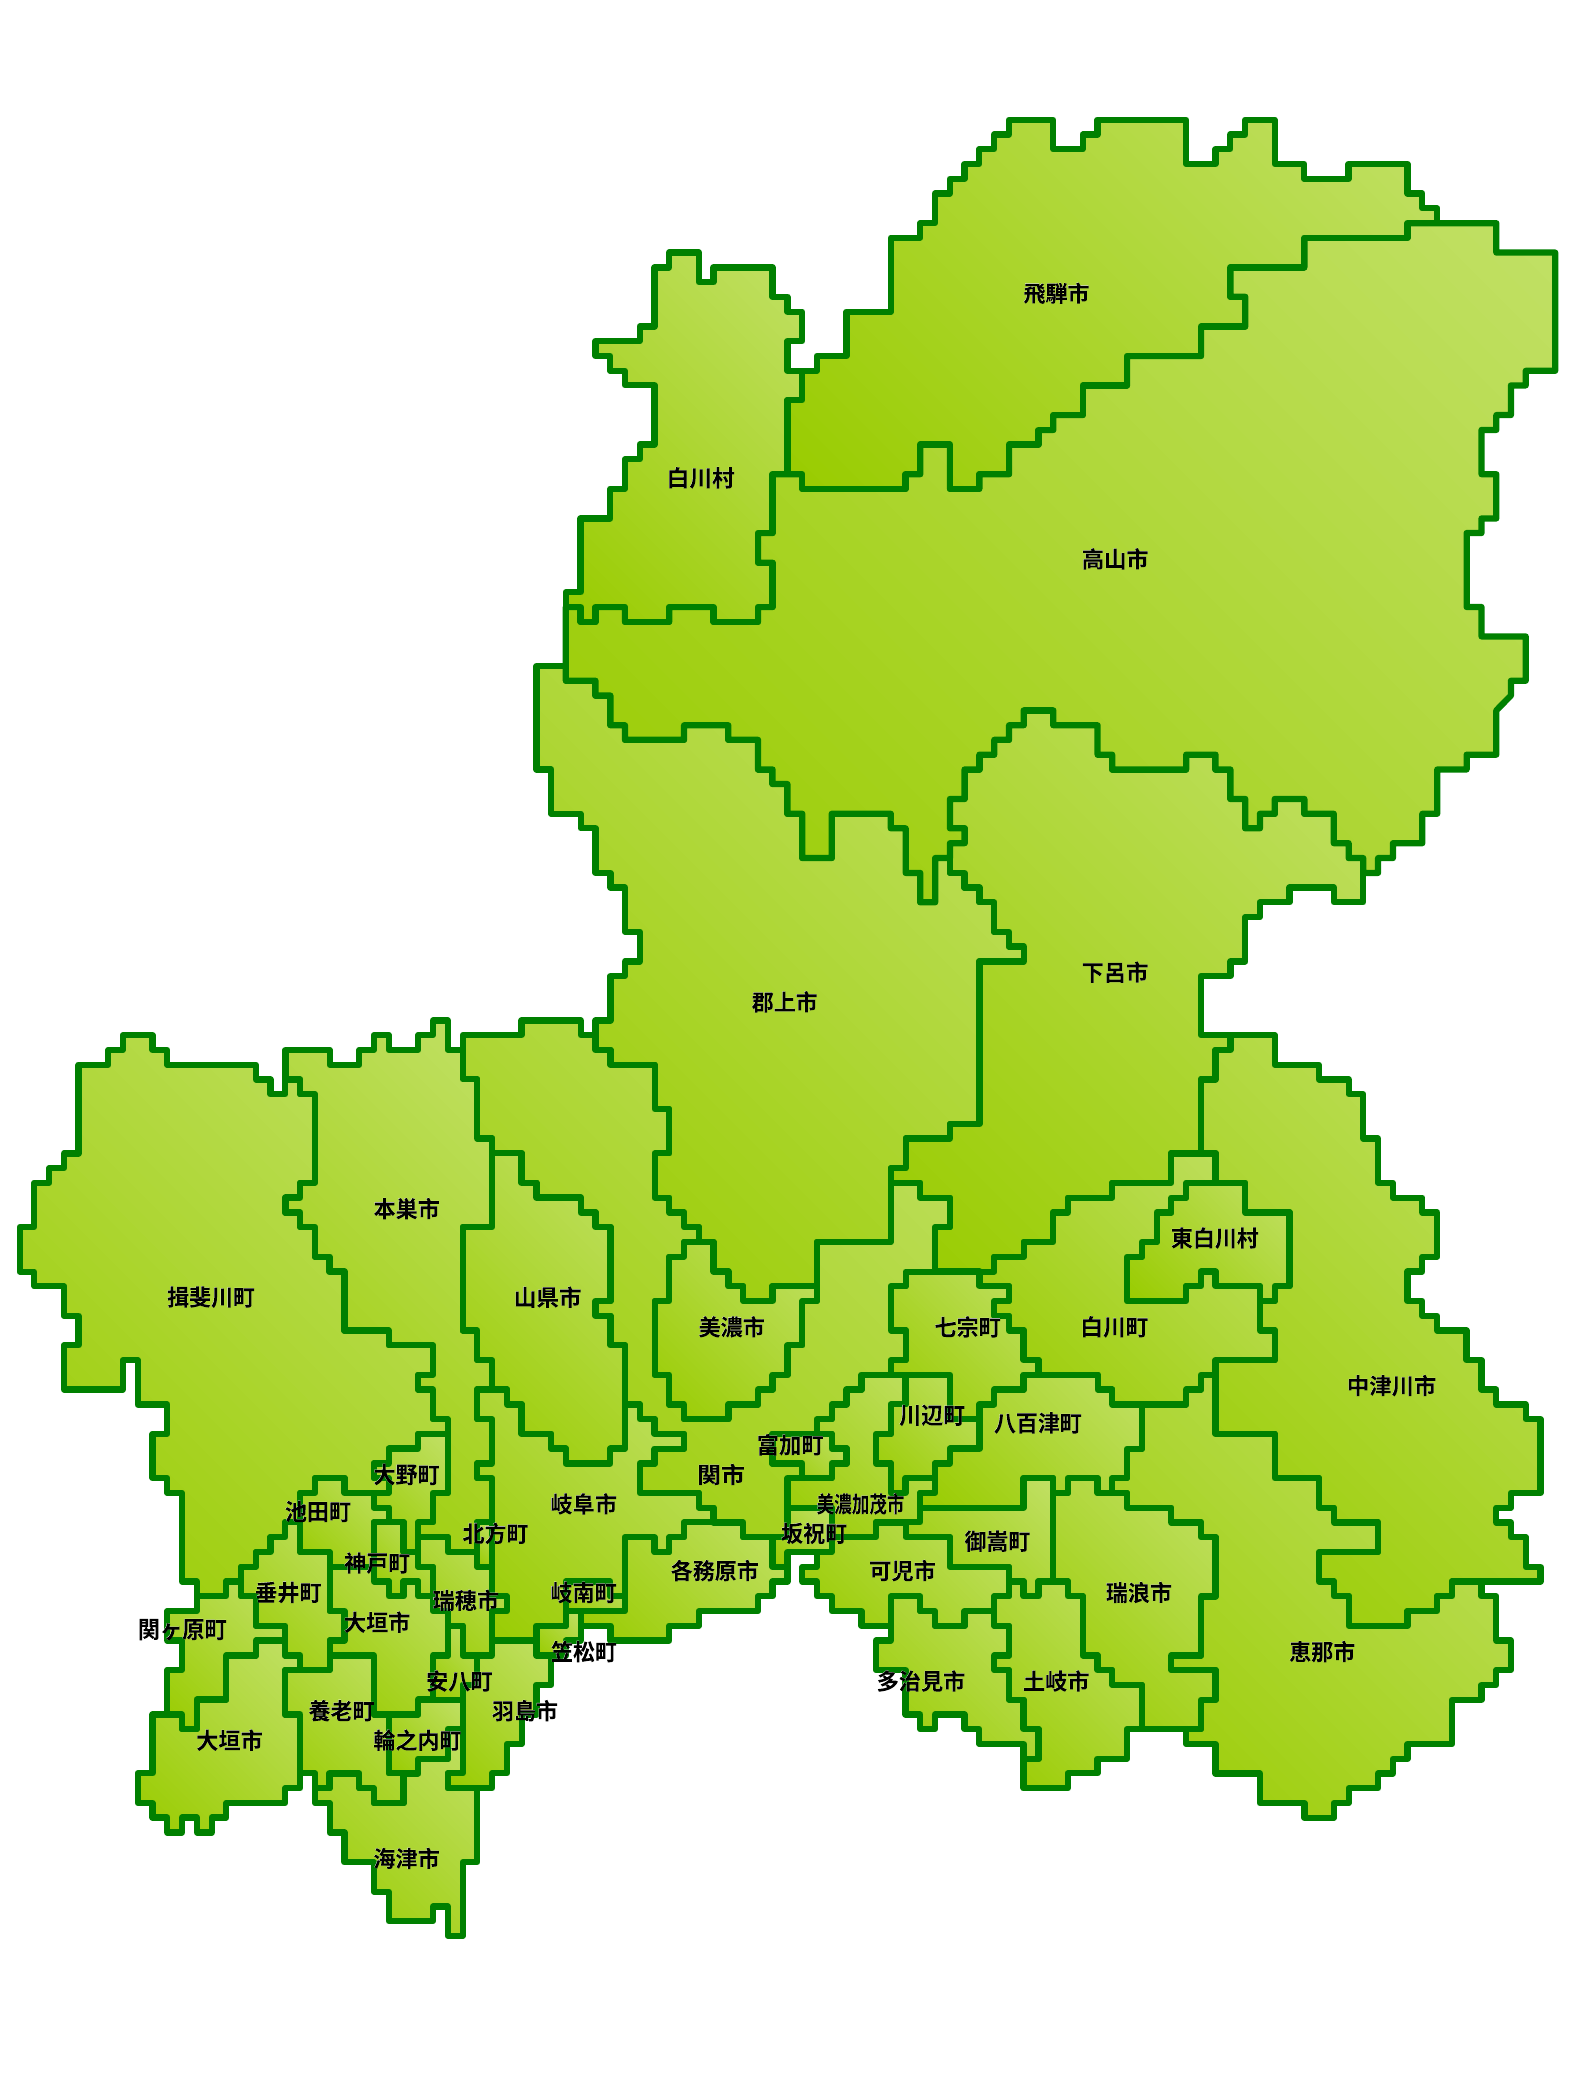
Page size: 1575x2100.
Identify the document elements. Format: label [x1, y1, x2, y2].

text_box [757, 1433, 824, 1456]
text_box [781, 1522, 847, 1545]
text_box [1105, 1581, 1172, 1604]
text_box [426, 1669, 493, 1693]
text_box [877, 1669, 965, 1693]
text_box [255, 1581, 322, 1604]
text_box [344, 1551, 410, 1575]
text_box [308, 1699, 375, 1722]
text_box [1082, 1315, 1149, 1338]
text_box [1289, 1640, 1355, 1663]
text_box [964, 1529, 1030, 1553]
text_box [934, 1315, 1001, 1338]
text_box [432, 1589, 499, 1612]
text_box [698, 1463, 745, 1486]
text_box [550, 1640, 617, 1663]
text_box [344, 1610, 410, 1634]
text_box [373, 1847, 440, 1870]
text_box [1082, 961, 1148, 984]
text_box [491, 1699, 558, 1722]
text_box [373, 1197, 440, 1220]
text_box [1082, 547, 1149, 570]
text_box [373, 1463, 440, 1486]
text_box [139, 1618, 227, 1641]
text_box [816, 1492, 905, 1515]
text_box [1171, 1226, 1259, 1250]
text_box [668, 466, 735, 489]
text_box [869, 1559, 936, 1582]
text_box [550, 1581, 617, 1604]
text_box [993, 1411, 1082, 1435]
text_box [167, 1285, 255, 1309]
text_box [1023, 1669, 1089, 1693]
text_box [462, 1522, 528, 1545]
text_box [196, 1728, 263, 1752]
text_box [550, 1492, 617, 1515]
text_box [373, 1728, 462, 1752]
text_box [1348, 1374, 1436, 1397]
text_box [670, 1559, 759, 1582]
text_box [751, 990, 818, 1013]
text_box [515, 1285, 581, 1309]
text_box [899, 1404, 965, 1427]
text_box [19, 119, 1556, 1937]
text_box [1023, 281, 1089, 305]
text_box [698, 1315, 765, 1338]
text_box [285, 1500, 351, 1523]
